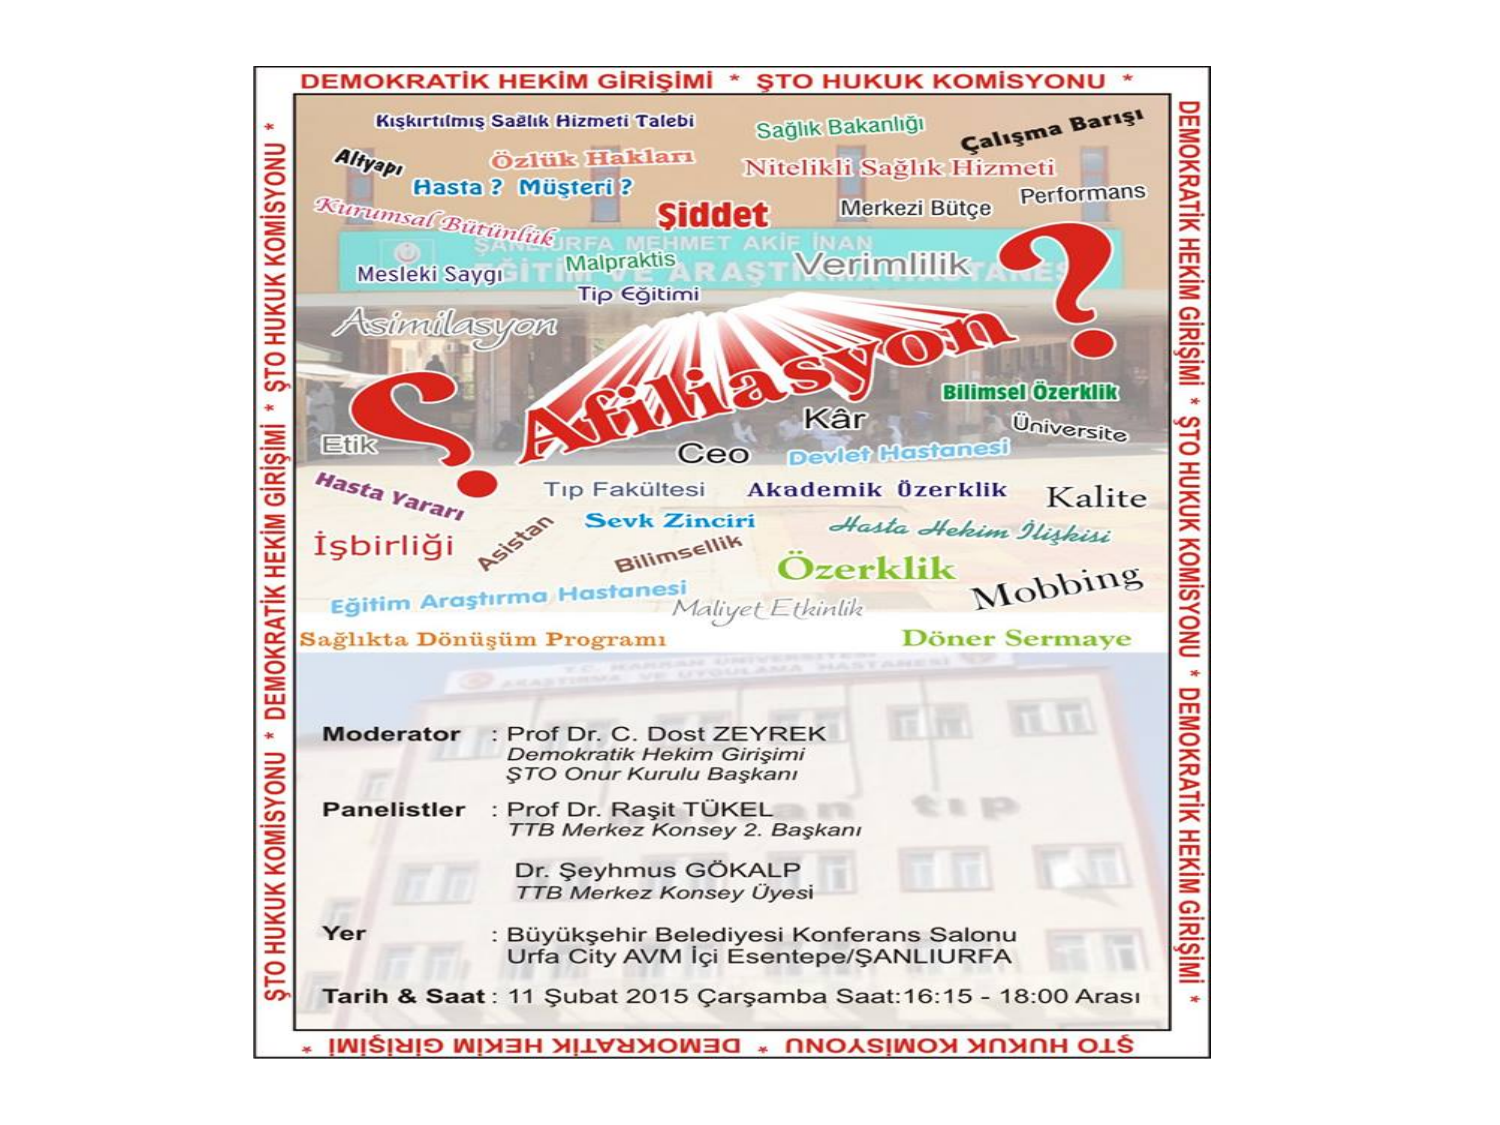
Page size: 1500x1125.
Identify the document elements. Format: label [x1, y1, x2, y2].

list [253, 66, 1211, 1060]
